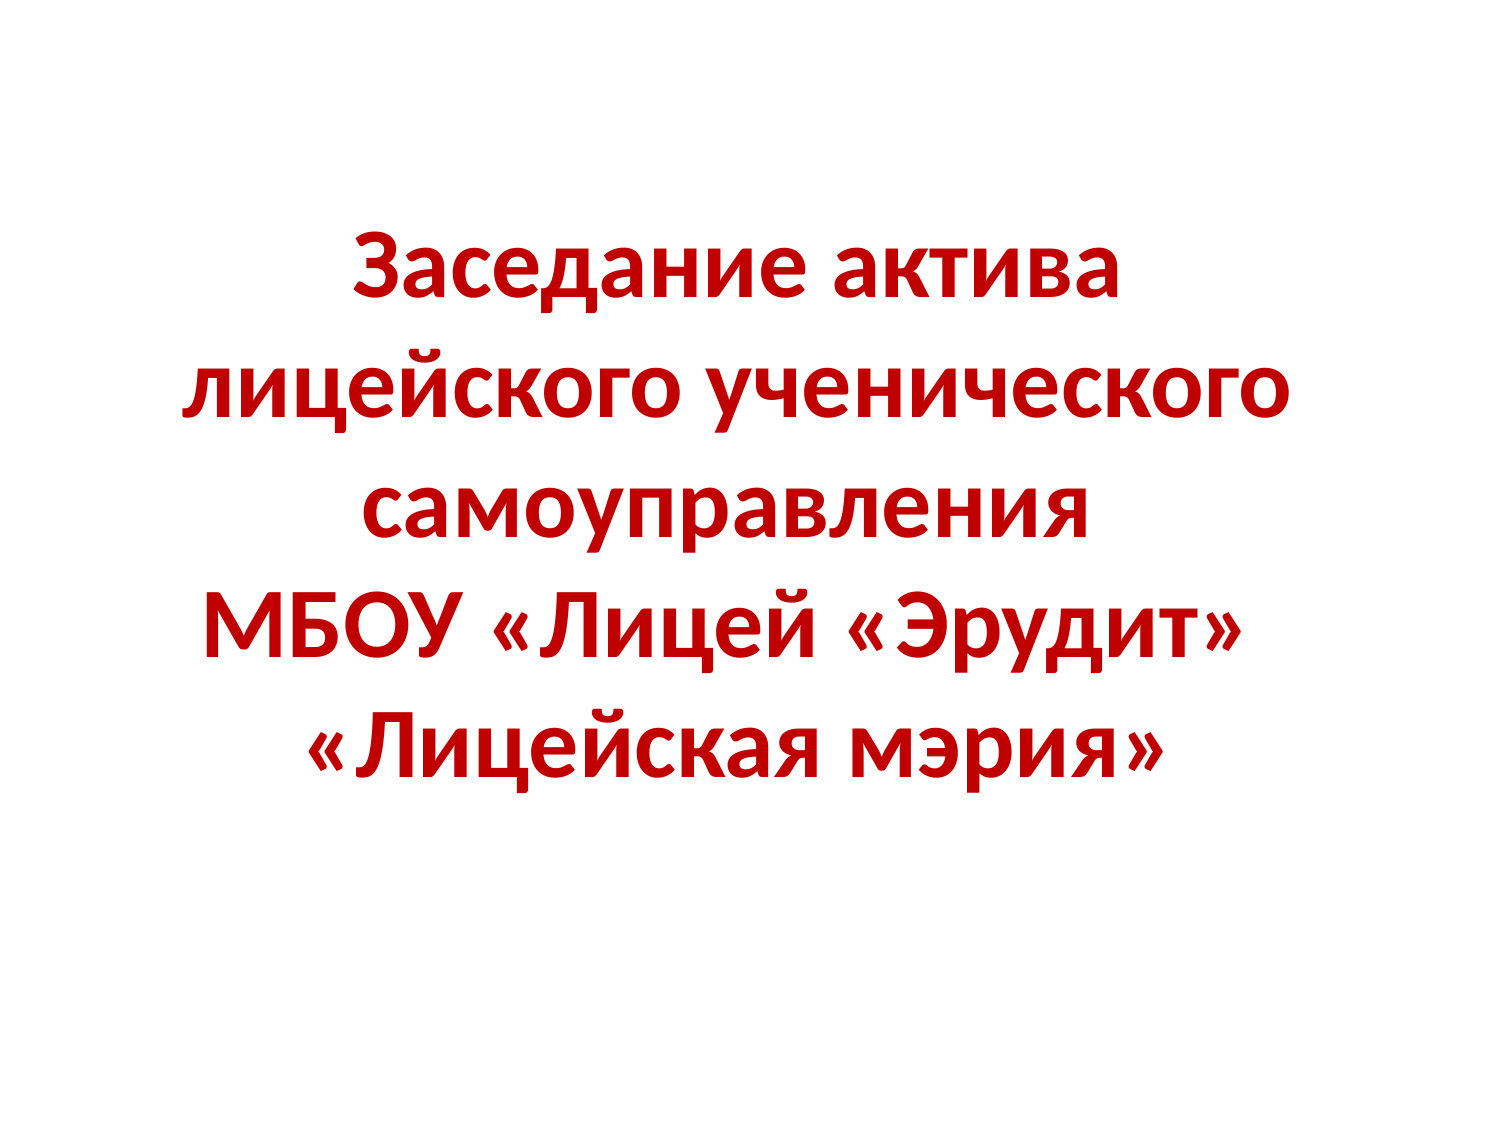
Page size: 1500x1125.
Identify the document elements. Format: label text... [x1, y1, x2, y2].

title Заседание актива лицейского ученического самоуправления МБОУ «Лицей «Эрудит» «Лицейская мэрия» [100, 373, 1376, 622]
